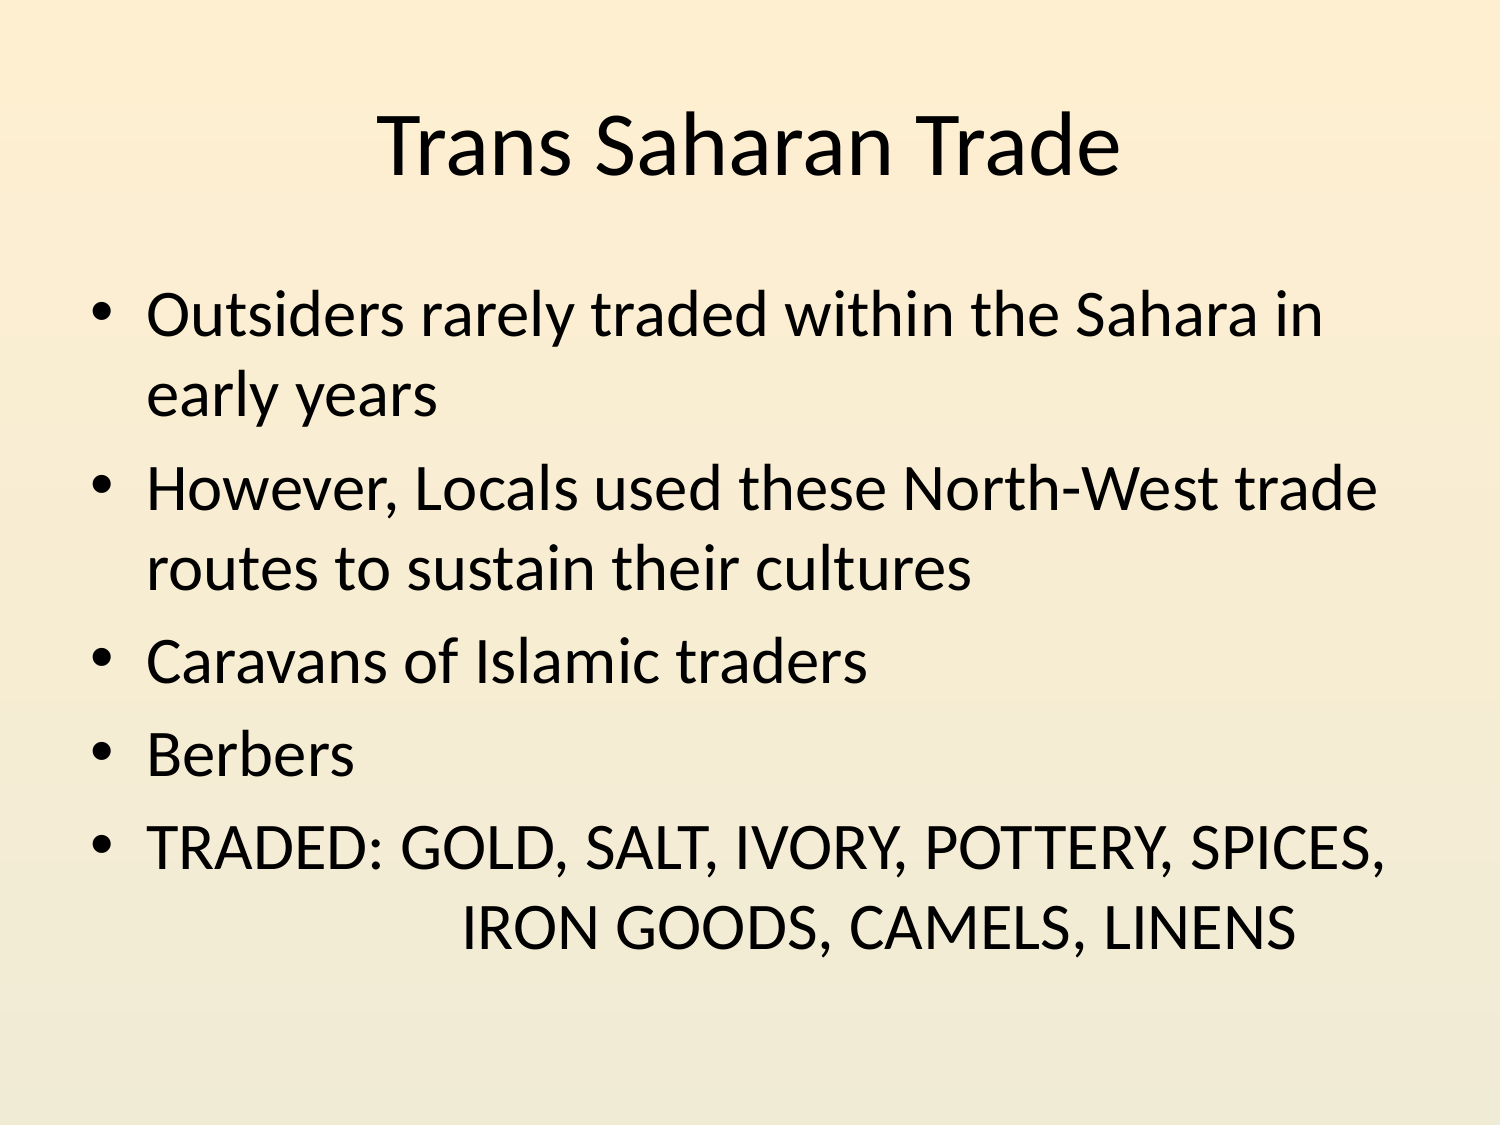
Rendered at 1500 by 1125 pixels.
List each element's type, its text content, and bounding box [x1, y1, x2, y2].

list Outsiders rarely traded within the Sahara in early years However, Locals used these North-West trade routes to sustain their cultures Caravans of Islamic traders Berbers TRADED: GOLD, SALT, IVORY, POTTERY, SPICES, IRON GOODS, CAMELS, LINENS [75, 262, 1425, 1005]
title Trans Saharan Trade [75, 45, 1425, 233]
